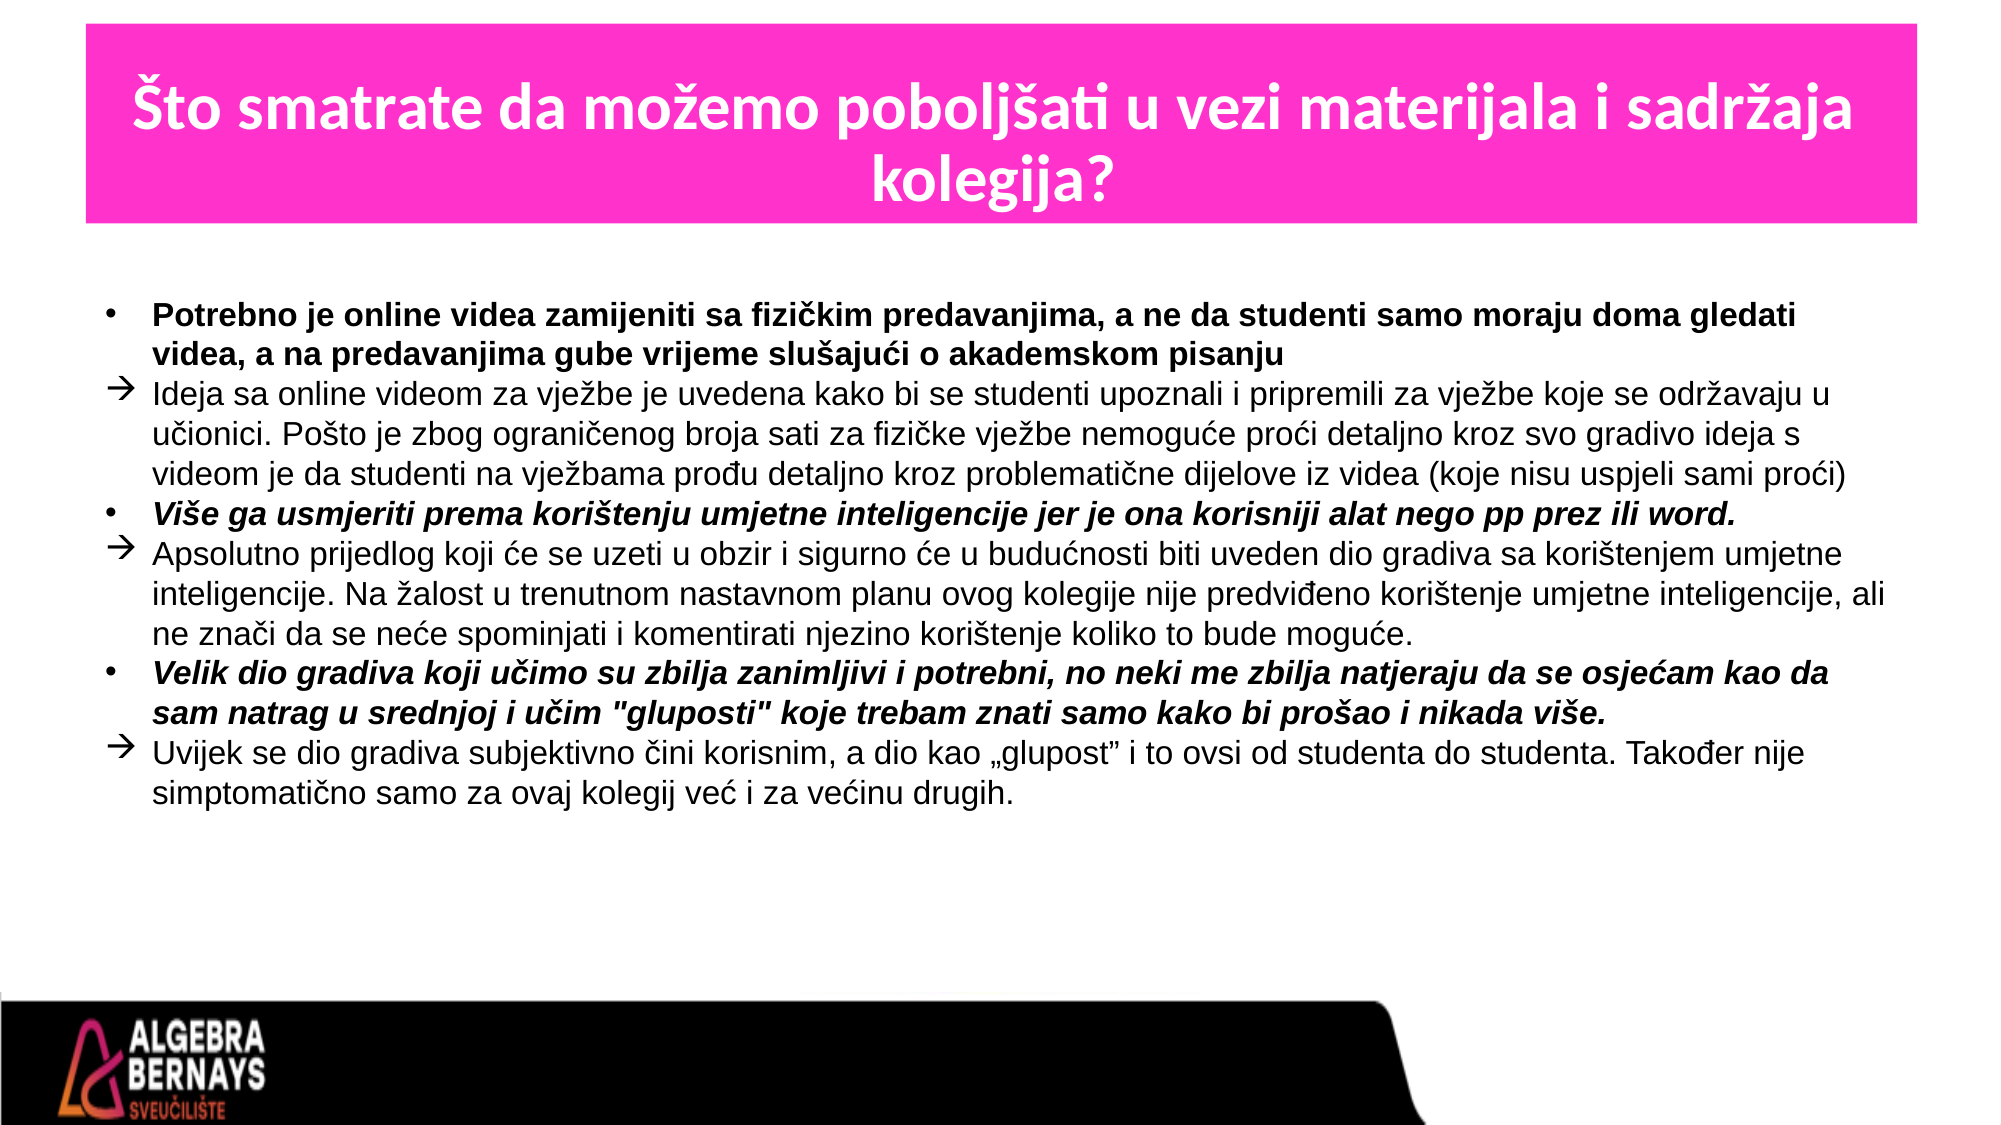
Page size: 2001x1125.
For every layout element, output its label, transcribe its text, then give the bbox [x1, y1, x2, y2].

subtitle Potrebno je online videa zamijeniti sa fizičkim predavanjima, a ne da studenti samo moraju doma gledati videa, a na predavanjima gube vrijeme slušajući o akademskom pisanju Ideja sa online videom za vježbe je uvedena kako bi se studenti upoznali i pripremili za vježbe koje se održavaju u učionici. Pošto je zbog ograničenog broja sati za fizičke vježbe nemoguće proći detaljno kroz svo gradivo ideja s videom je da studenti na vježbama prođu detaljno kroz problematične dijelove iz videa (koje nisu uspjeli sami proći) Više ga usmjeriti prema korištenju umjetne inteligencije jer je ona korisniji alat nego pp prez ili word. Apsolutno prijedlog koji će se uzeti u obzir i sigurno će u budućnosti biti uveden dio gradiva sa korištenjem umjetne inteligencije. Na žalost u trenutnom nastavnom planu ovog kolegije nije predviđeno korištenje umjetne inteligencije, ali ne znači da se neće spominjati i komentirati njezino korištenje koliko to bude moguće. Velik dio gradiva koji učimo su zbilja zanimljivi i potrebni, no neki me zbilja natjeraju da se osjećam kao da sam natrag u srednjoj i učim "gluposti" koje trebam znati samo kako bi prošao i nikada više. Uvijek se dio gradiva subjektivno čini korisnim, a dio kao „glupost” i to ovsi od studenta do studenta. Također nije simptomatično samo za ovaj kolegij već i za većinu drugih. [87, 259, 1918, 992]
title Što smatrate da možemo poboljšati u vezi materijala i sadržaja kolegija? [85, 23, 1918, 224]
picture [0, 0, 2001, 1125]
